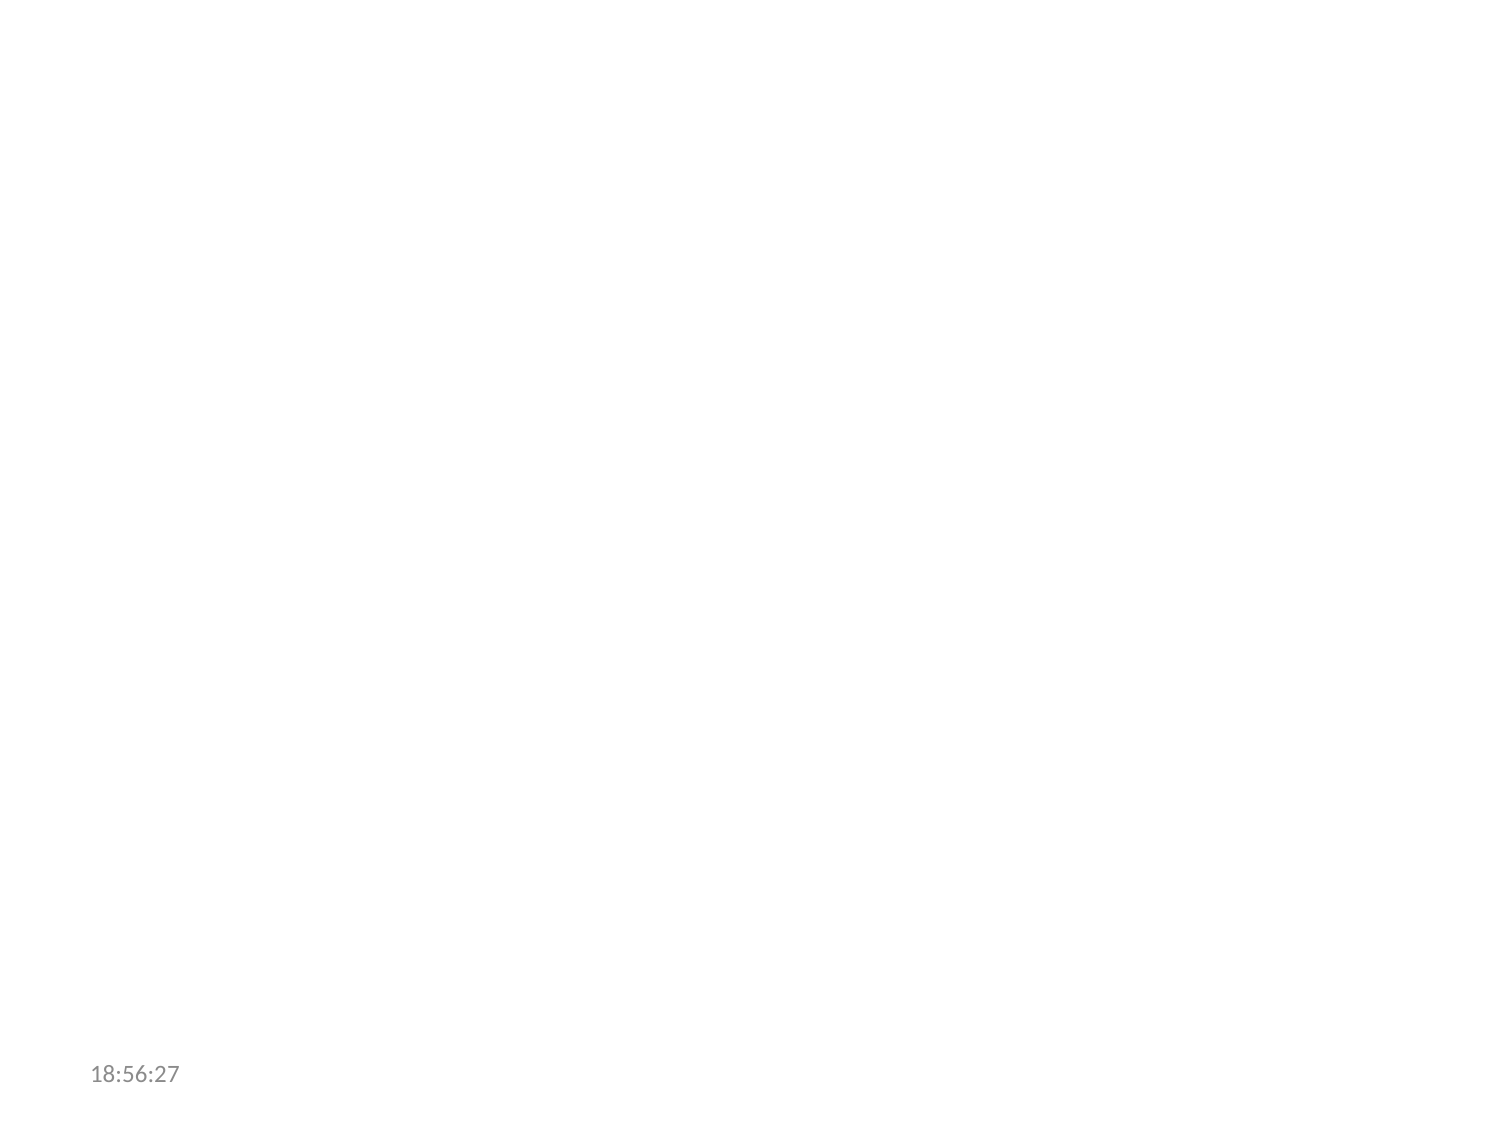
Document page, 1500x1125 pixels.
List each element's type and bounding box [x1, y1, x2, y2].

slide_number [75, 1042, 425, 1103]
